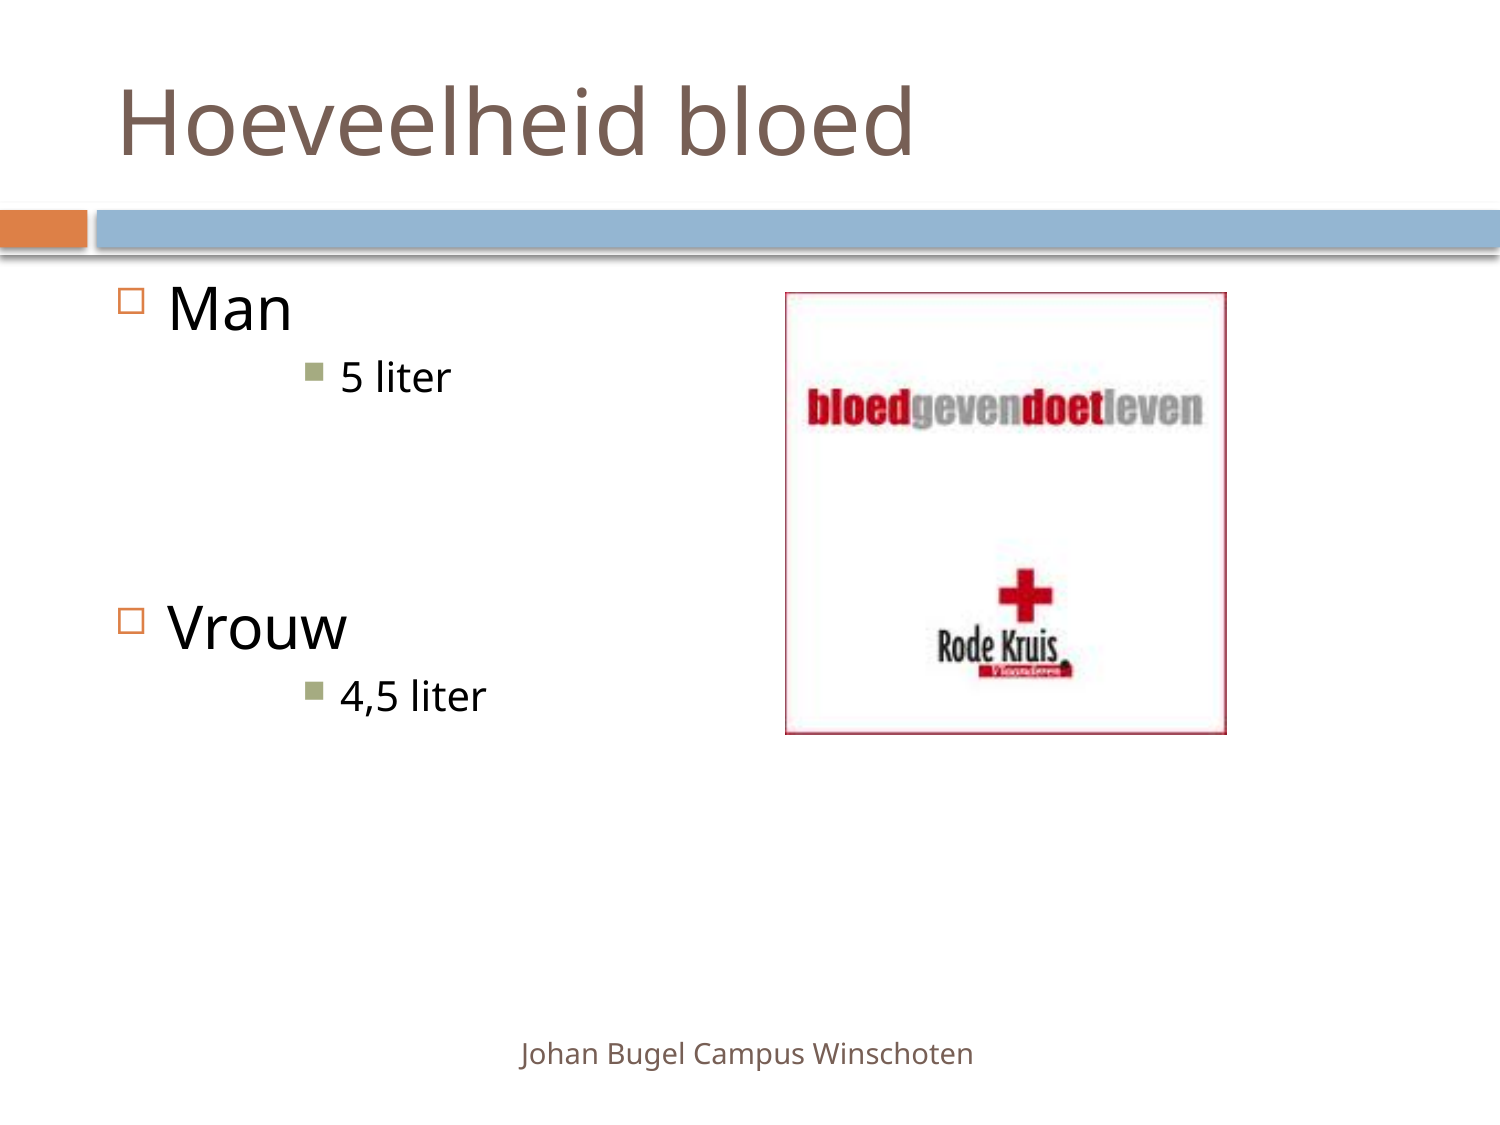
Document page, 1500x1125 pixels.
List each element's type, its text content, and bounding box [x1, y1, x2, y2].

list Man 5 liter Vrouw 4,5 liter [100, 262, 1438, 1000]
title Hoeveelheid bloed [100, 37, 1438, 200]
picture [784, 292, 1227, 735]
footer Johan Bugel Campus Winschoten [99, 1024, 990, 1085]
